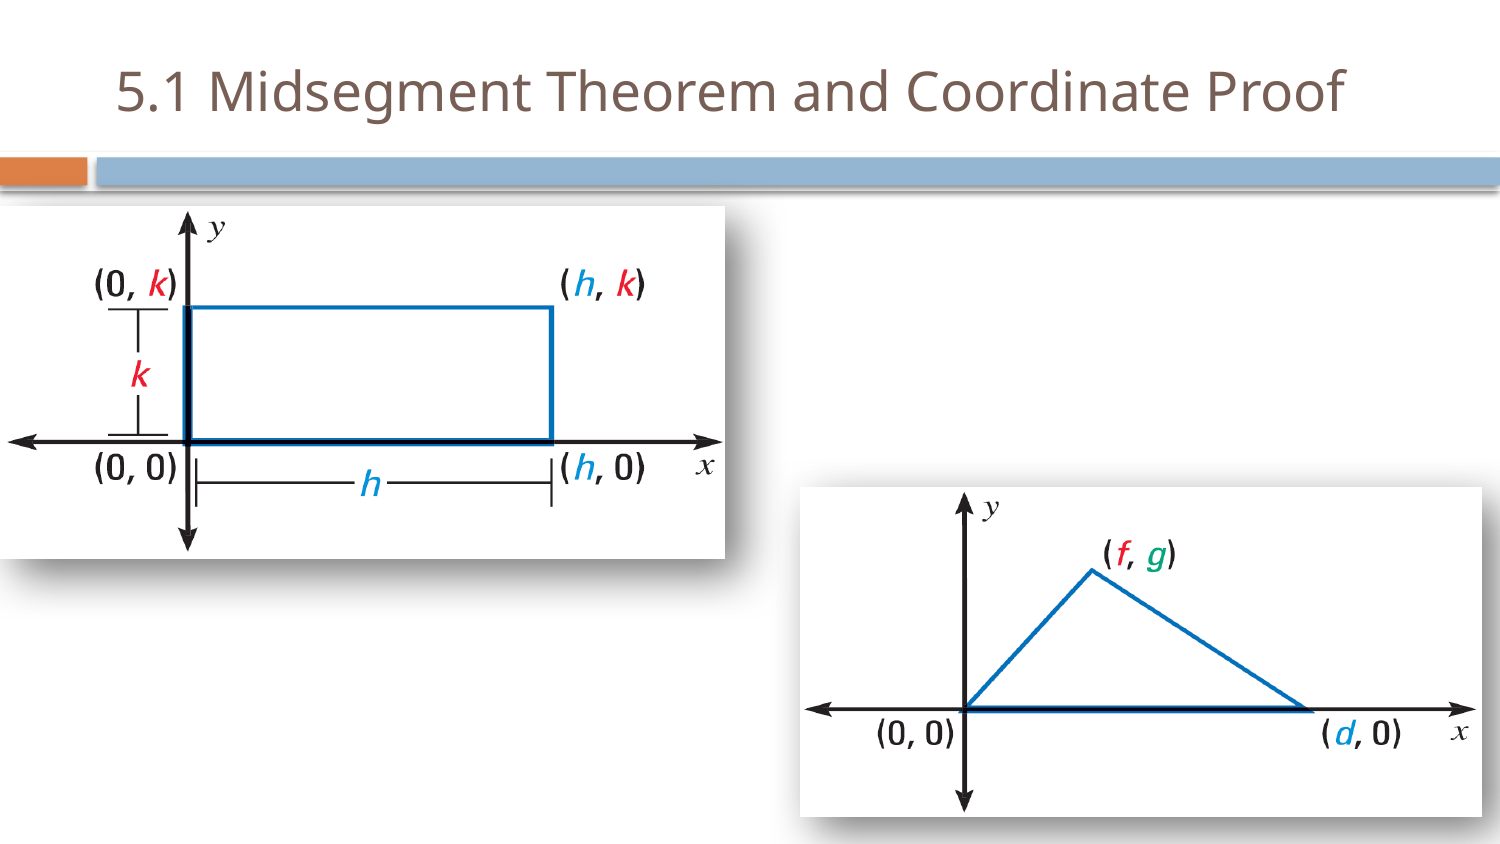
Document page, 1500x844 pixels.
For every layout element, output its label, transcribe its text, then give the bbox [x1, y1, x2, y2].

picture [799, 487, 1482, 818]
title 5.1 Midsegment Theorem and Coordinate Proof [100, 28, 1438, 150]
picture [0, 205, 726, 560]
